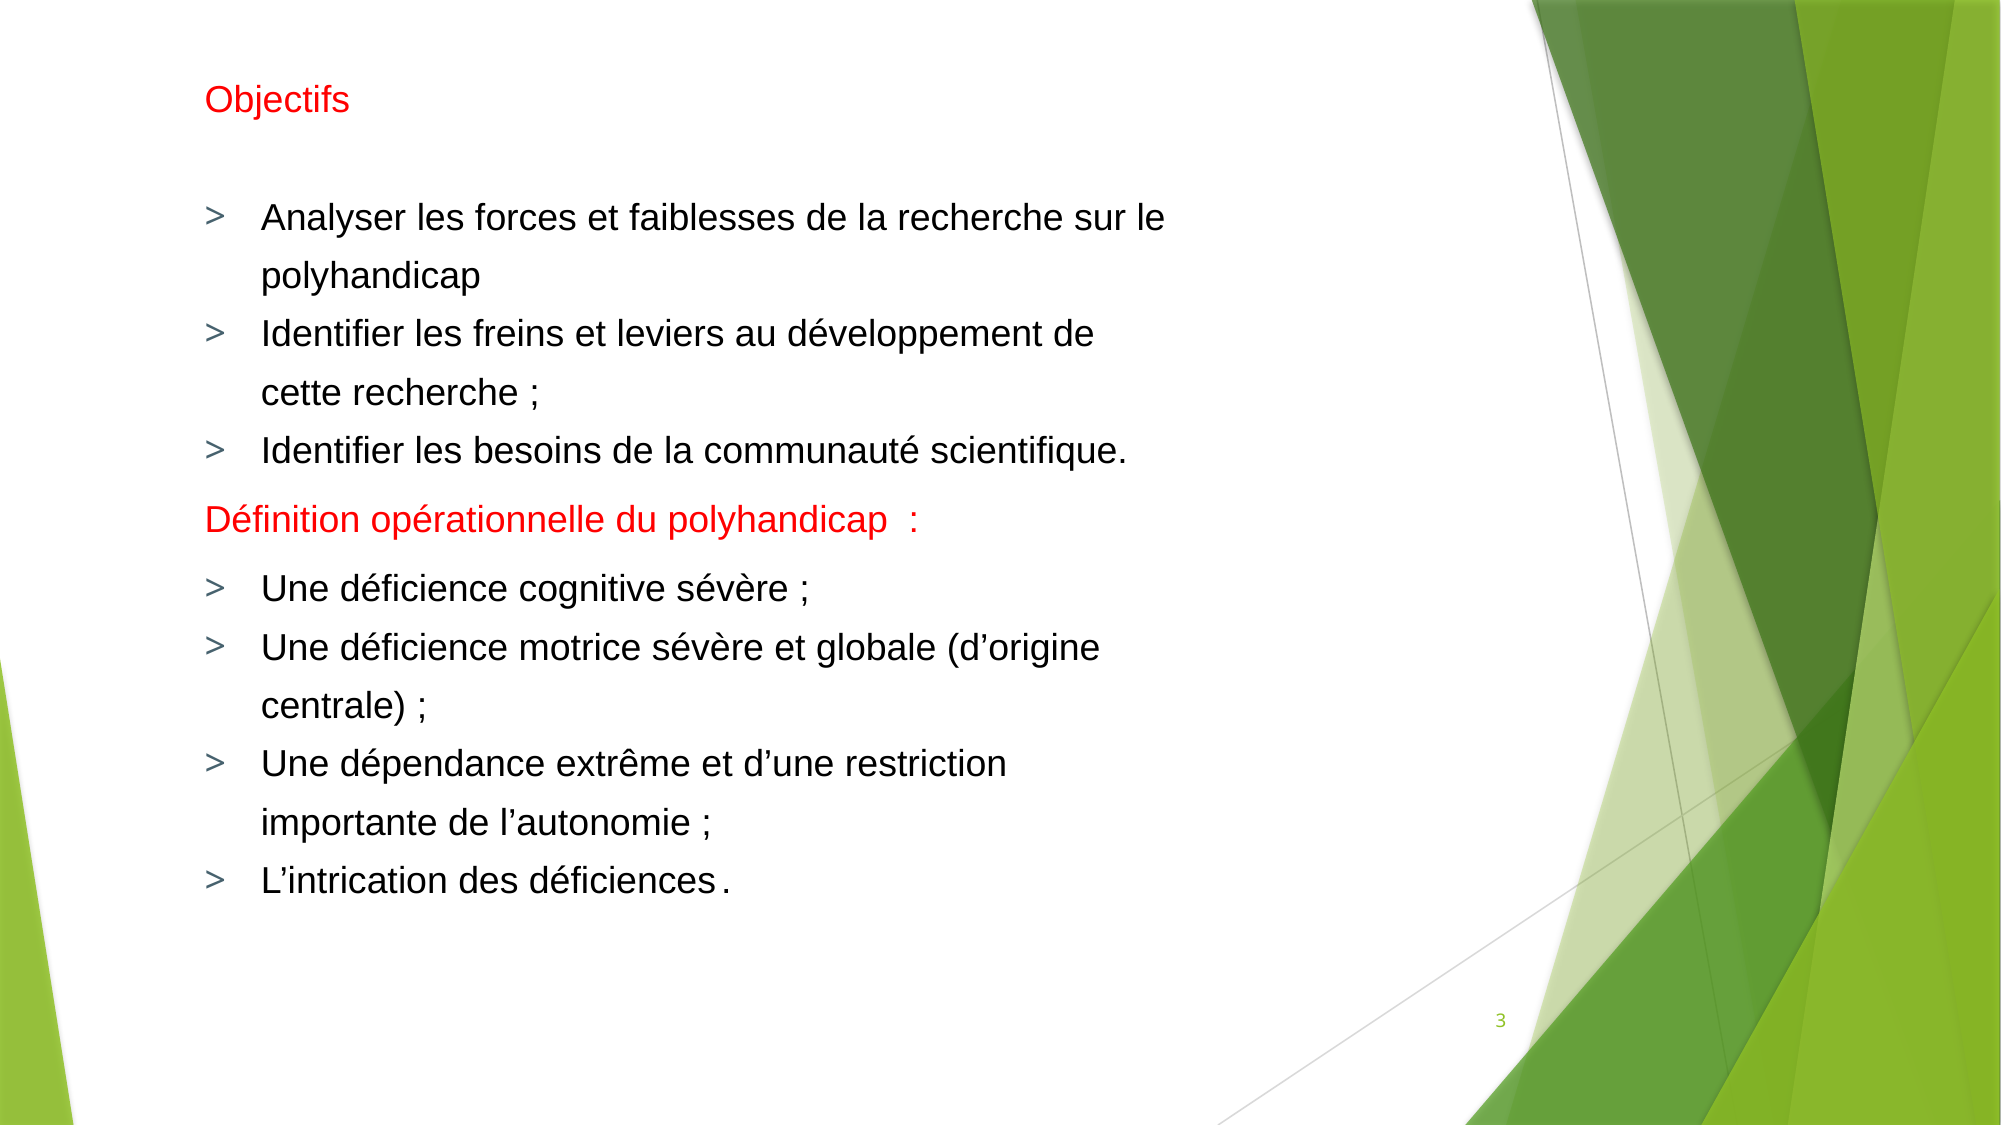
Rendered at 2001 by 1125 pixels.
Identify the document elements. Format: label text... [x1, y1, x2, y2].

slide_number 3 [1409, 991, 1522, 1051]
text_box Objectifs Analyser les forces et faiblesses de la recherche sur le polyhandicap Identifier les freins et leviers au développement de cette recherche ; Identifier les besoins de la communauté scientifique. Définition opérationnelle du polyhandicap : Une déficience cognitive sévère ; Une déficience motrice sévère et globale (d’origine centrale) ; Une dépendance extrême et d’une restriction importante de l’autonomie ; L’intrication des déficiences . [189, 54, 1190, 909]
